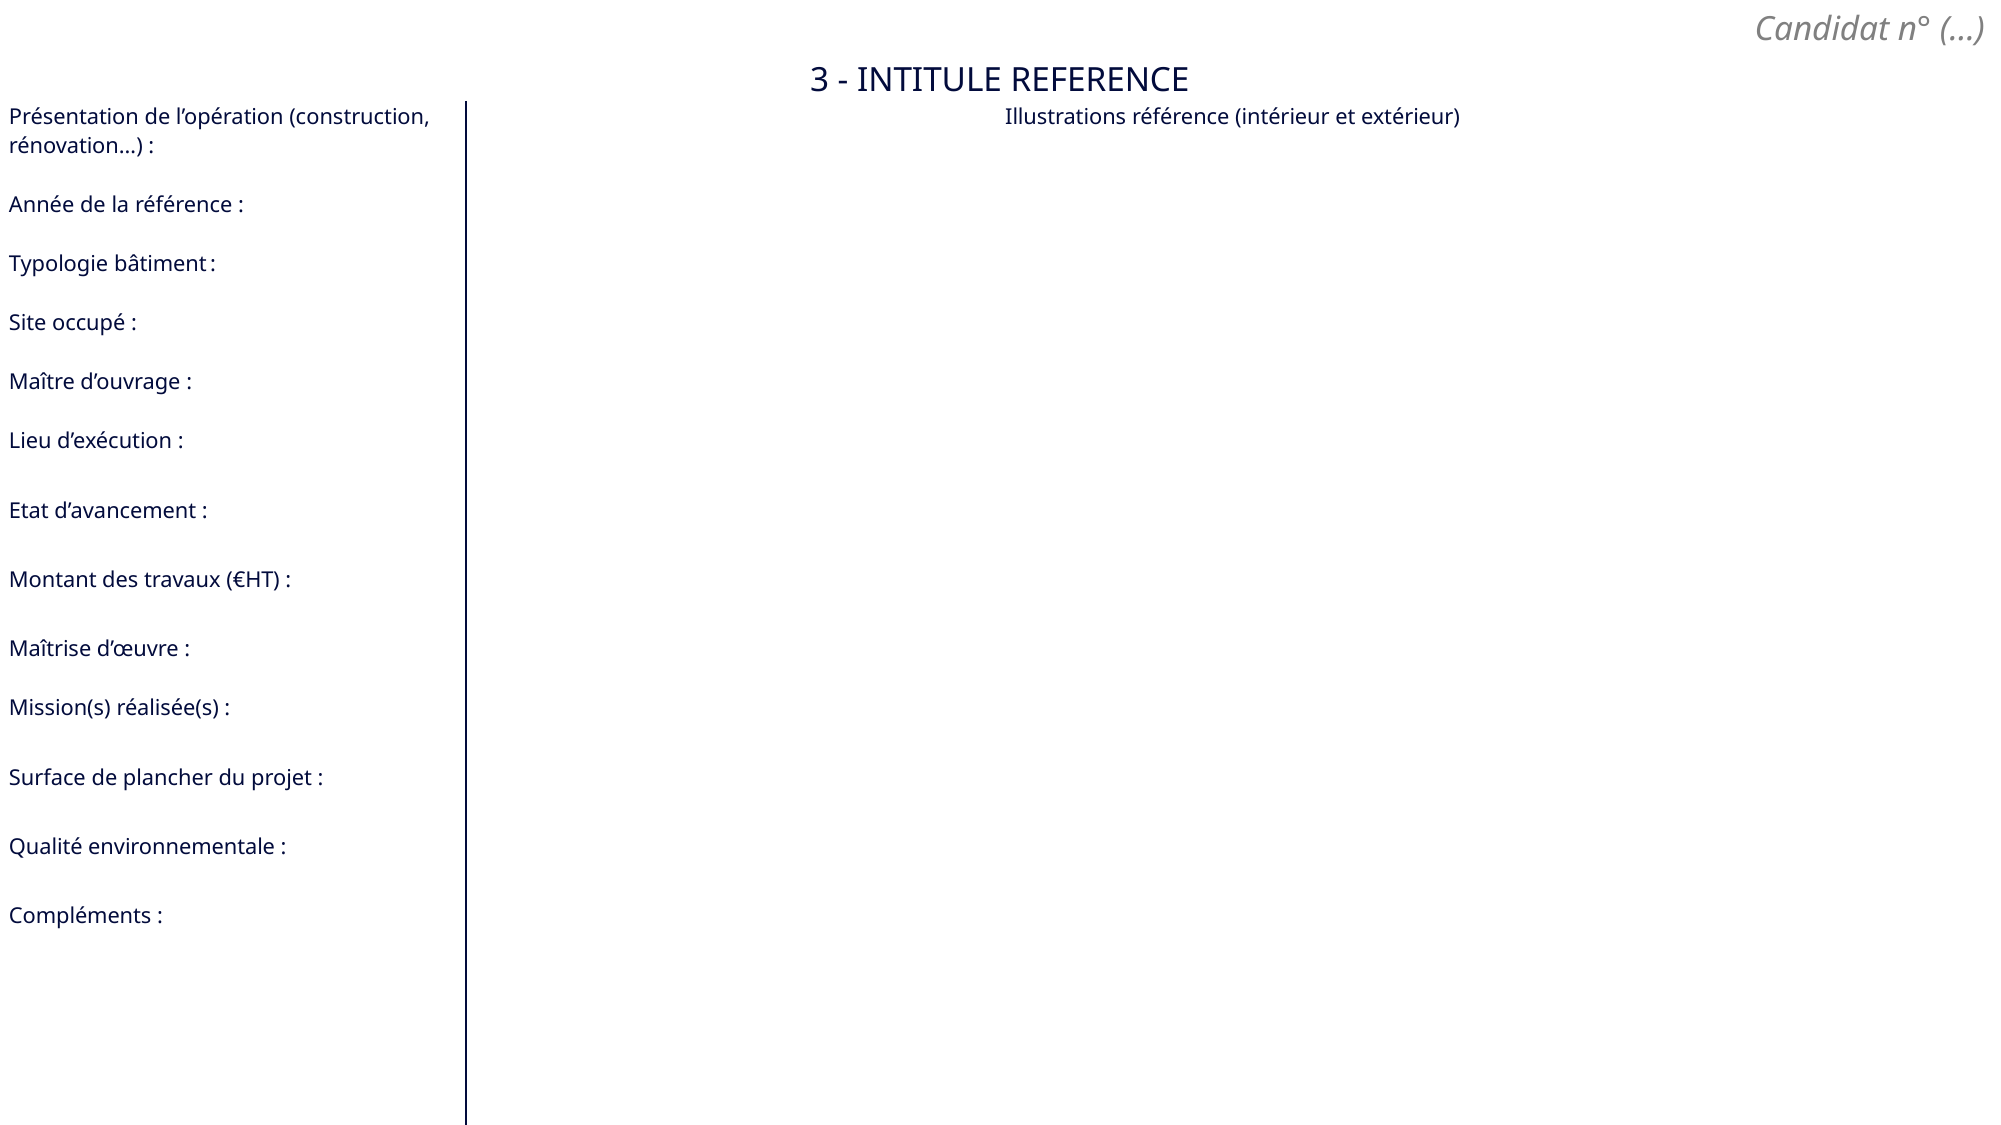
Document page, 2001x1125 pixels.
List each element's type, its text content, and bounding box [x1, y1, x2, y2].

text_box Candidat n° (…) [1642, 0, 2000, 55]
table_cell Présentation de l’opération (construction, rénovation…) : Année de la référence : Typologie bâtiment : Site occupé : Maître d’ouvrage : Lieu d’exécution : Etat d’avancement : Montant des travaux (€HT) : Maîtrise d’œuvre : Mission(s) réalisée(s) : Surface de plancher du projet : Qualité environnementale : Compléments : [0, 101, 465, 1125]
table_header 3 - INTITULE REFERENCE [0, 56, 2000, 101]
table_cell Illustrations référence (intérieur et extérieur) [467, 101, 2000, 1125]
